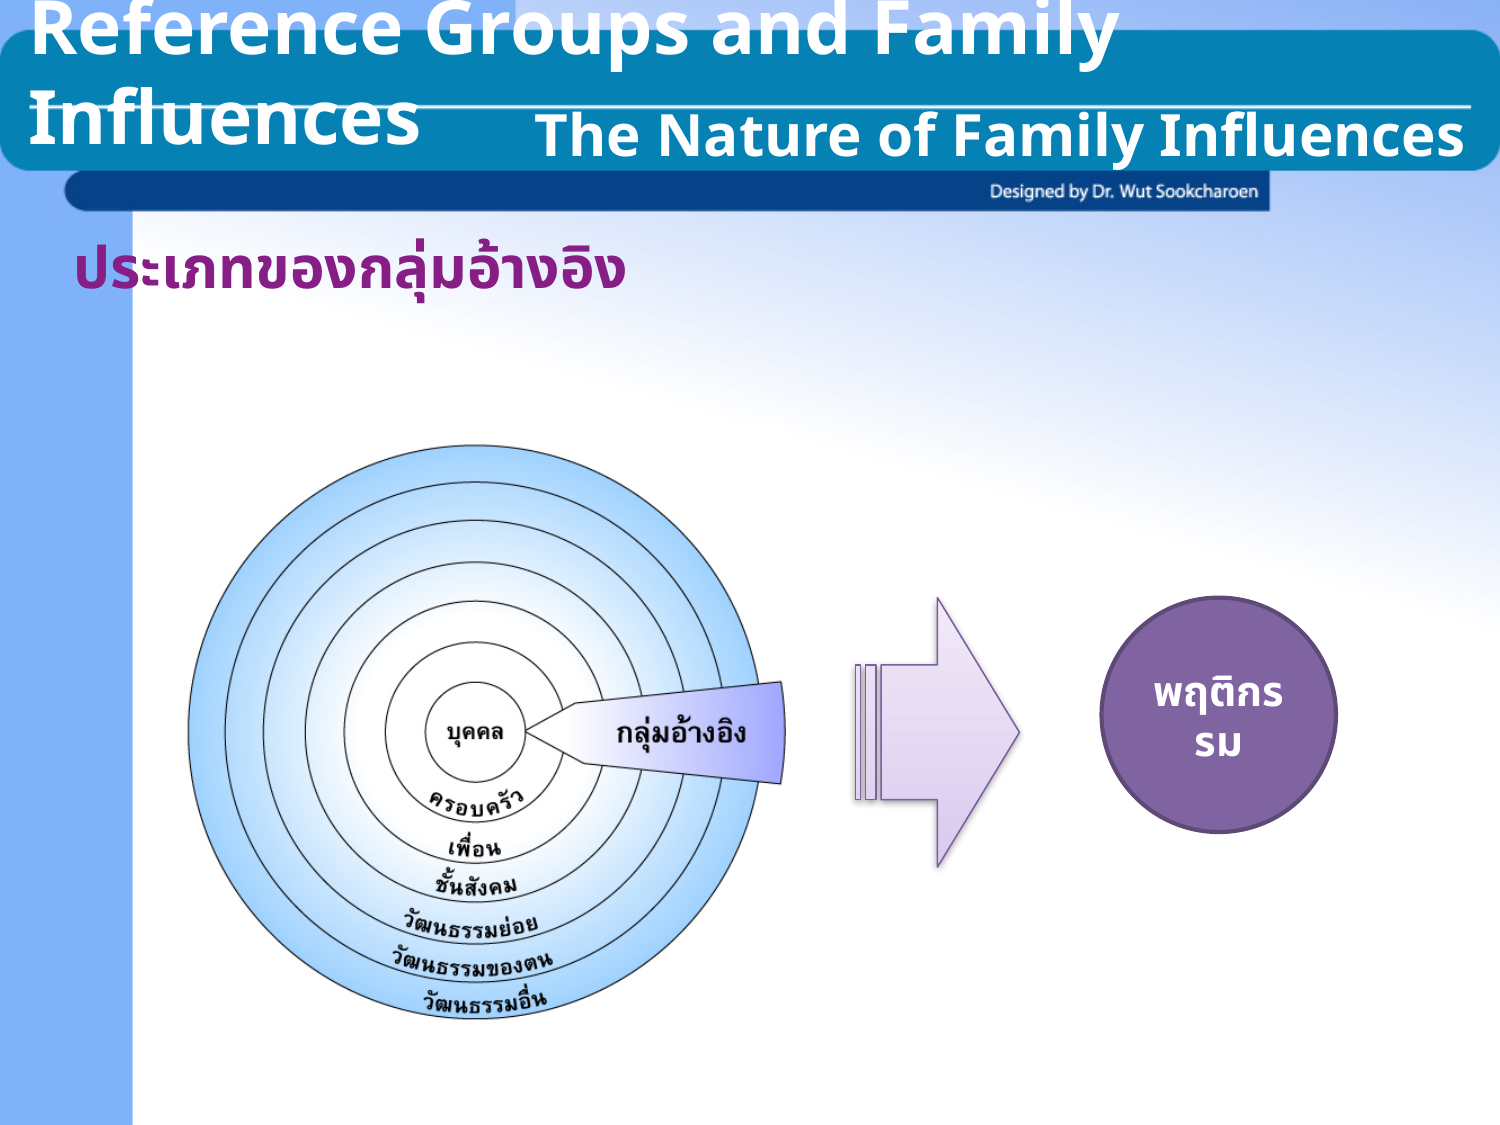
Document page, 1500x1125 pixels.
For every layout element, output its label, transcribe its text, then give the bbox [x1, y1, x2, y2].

text_box Reference Groups and Family Influences [13, 32, 1475, 107]
picture [0, 0, 1500, 54]
text_box [855, 664, 861, 800]
text_box [865, 664, 877, 800]
text_box [880, 596, 1021, 868]
text_box พฤติกรรม [1099, 595, 1339, 835]
text_box The Nature of Family Influences [37, 108, 1481, 172]
text_box ประเภทของกลุ่มอ้างอิง [58, 222, 643, 308]
picture [0, 146, 1500, 1125]
picture [31, 136, 37, 143]
